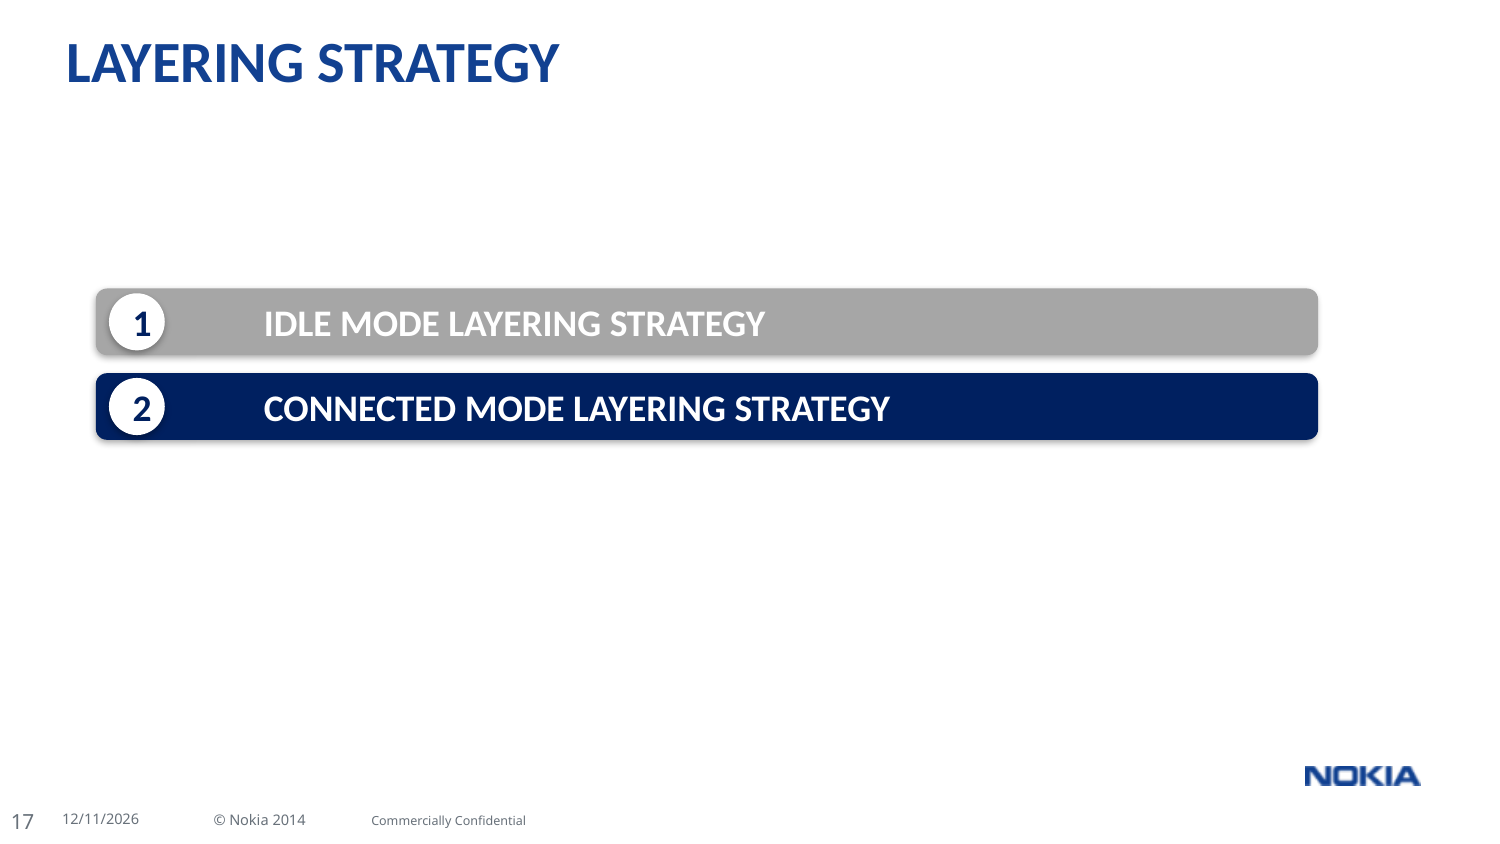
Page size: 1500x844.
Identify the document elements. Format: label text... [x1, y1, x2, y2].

text_box 2 [108, 377, 165, 436]
text_box 1 [108, 293, 165, 351]
text_box IDLE MODE LAYERING STRATEGY [95, 287, 1319, 356]
picture [1305, 766, 1421, 786]
title LAYERING STRATEGY [66, 24, 1417, 99]
text_box CONNECTED MODE LAYERING STRATEGY [95, 372, 1319, 441]
